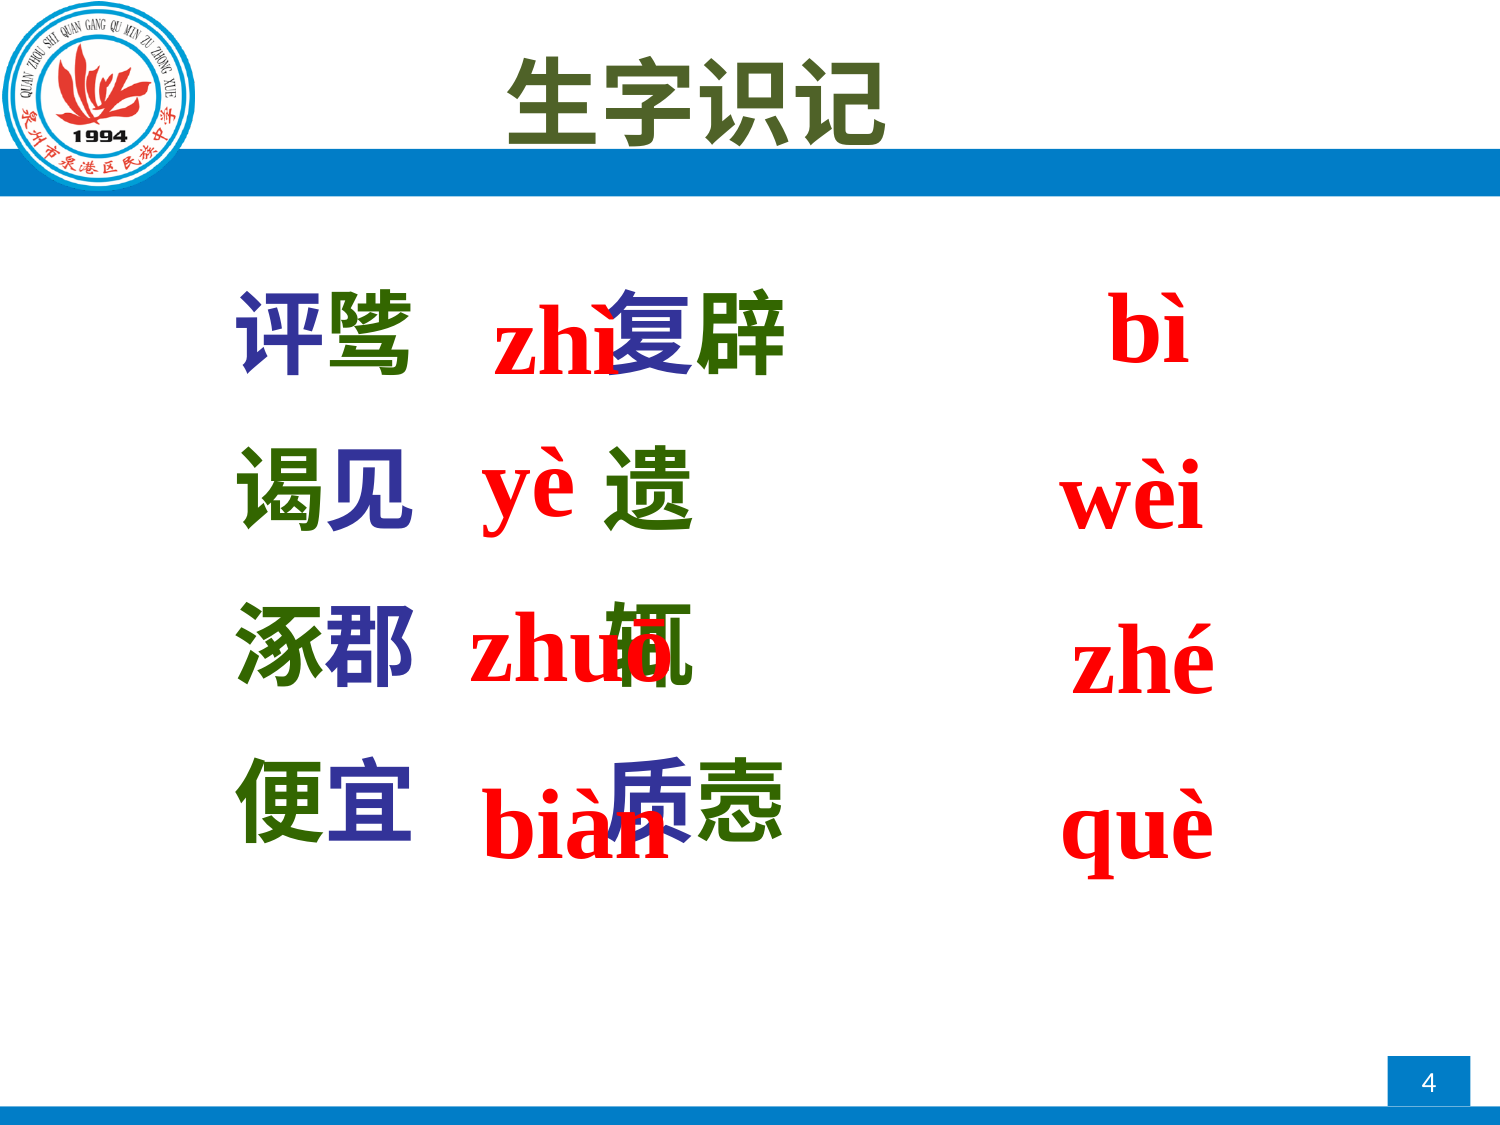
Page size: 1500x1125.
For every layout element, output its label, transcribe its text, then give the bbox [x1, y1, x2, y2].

text_box biàn [466, 751, 739, 887]
picture [2, 107, 78, 191]
text_box zhì [478, 267, 727, 402]
picture [9, 6, 189, 186]
picture [2, 1, 88, 86]
text_box què [1045, 751, 1294, 887]
picture [120, 114, 195, 191]
text_box yè [466, 408, 696, 544]
text_box zhuō [454, 574, 750, 709]
text_box bì [1092, 255, 1317, 391]
title 生字识记 [490, 19, 956, 181]
text_box 评骘 复辟 谒见 遗 涿郡 辄 便宜 质悫 [218, 268, 1223, 861]
text_box wèi [1045, 420, 1275, 556]
text_box zhé [1057, 586, 1353, 721]
picture [110, 1, 195, 79]
